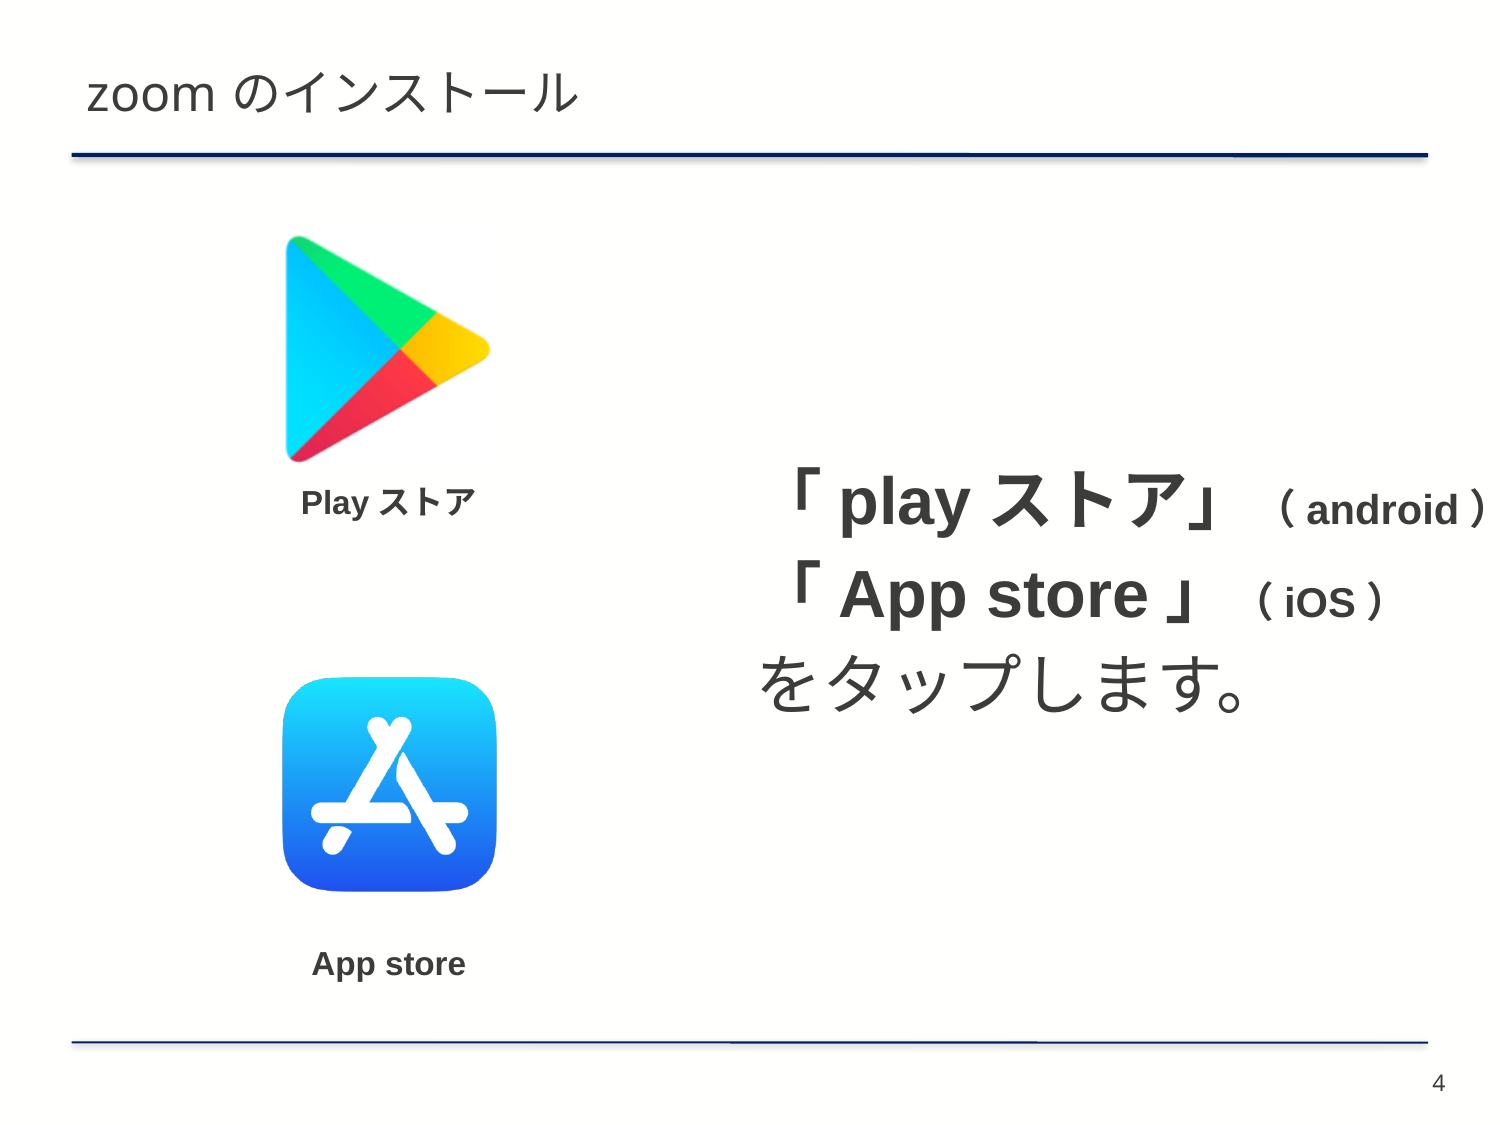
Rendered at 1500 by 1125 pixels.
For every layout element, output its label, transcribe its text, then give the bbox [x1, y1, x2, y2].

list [270, 665, 508, 903]
text_box App store [296, 934, 482, 990]
slide_number 4 [1417, 1055, 1489, 1113]
title zoomのインストール [71, 37, 1429, 143]
picture [280, 231, 498, 469]
text_box Playストア [286, 475, 492, 529]
text_box 「playストア」（android） 「App store」（iOS） をタップします。 [749, 145, 1463, 1035]
